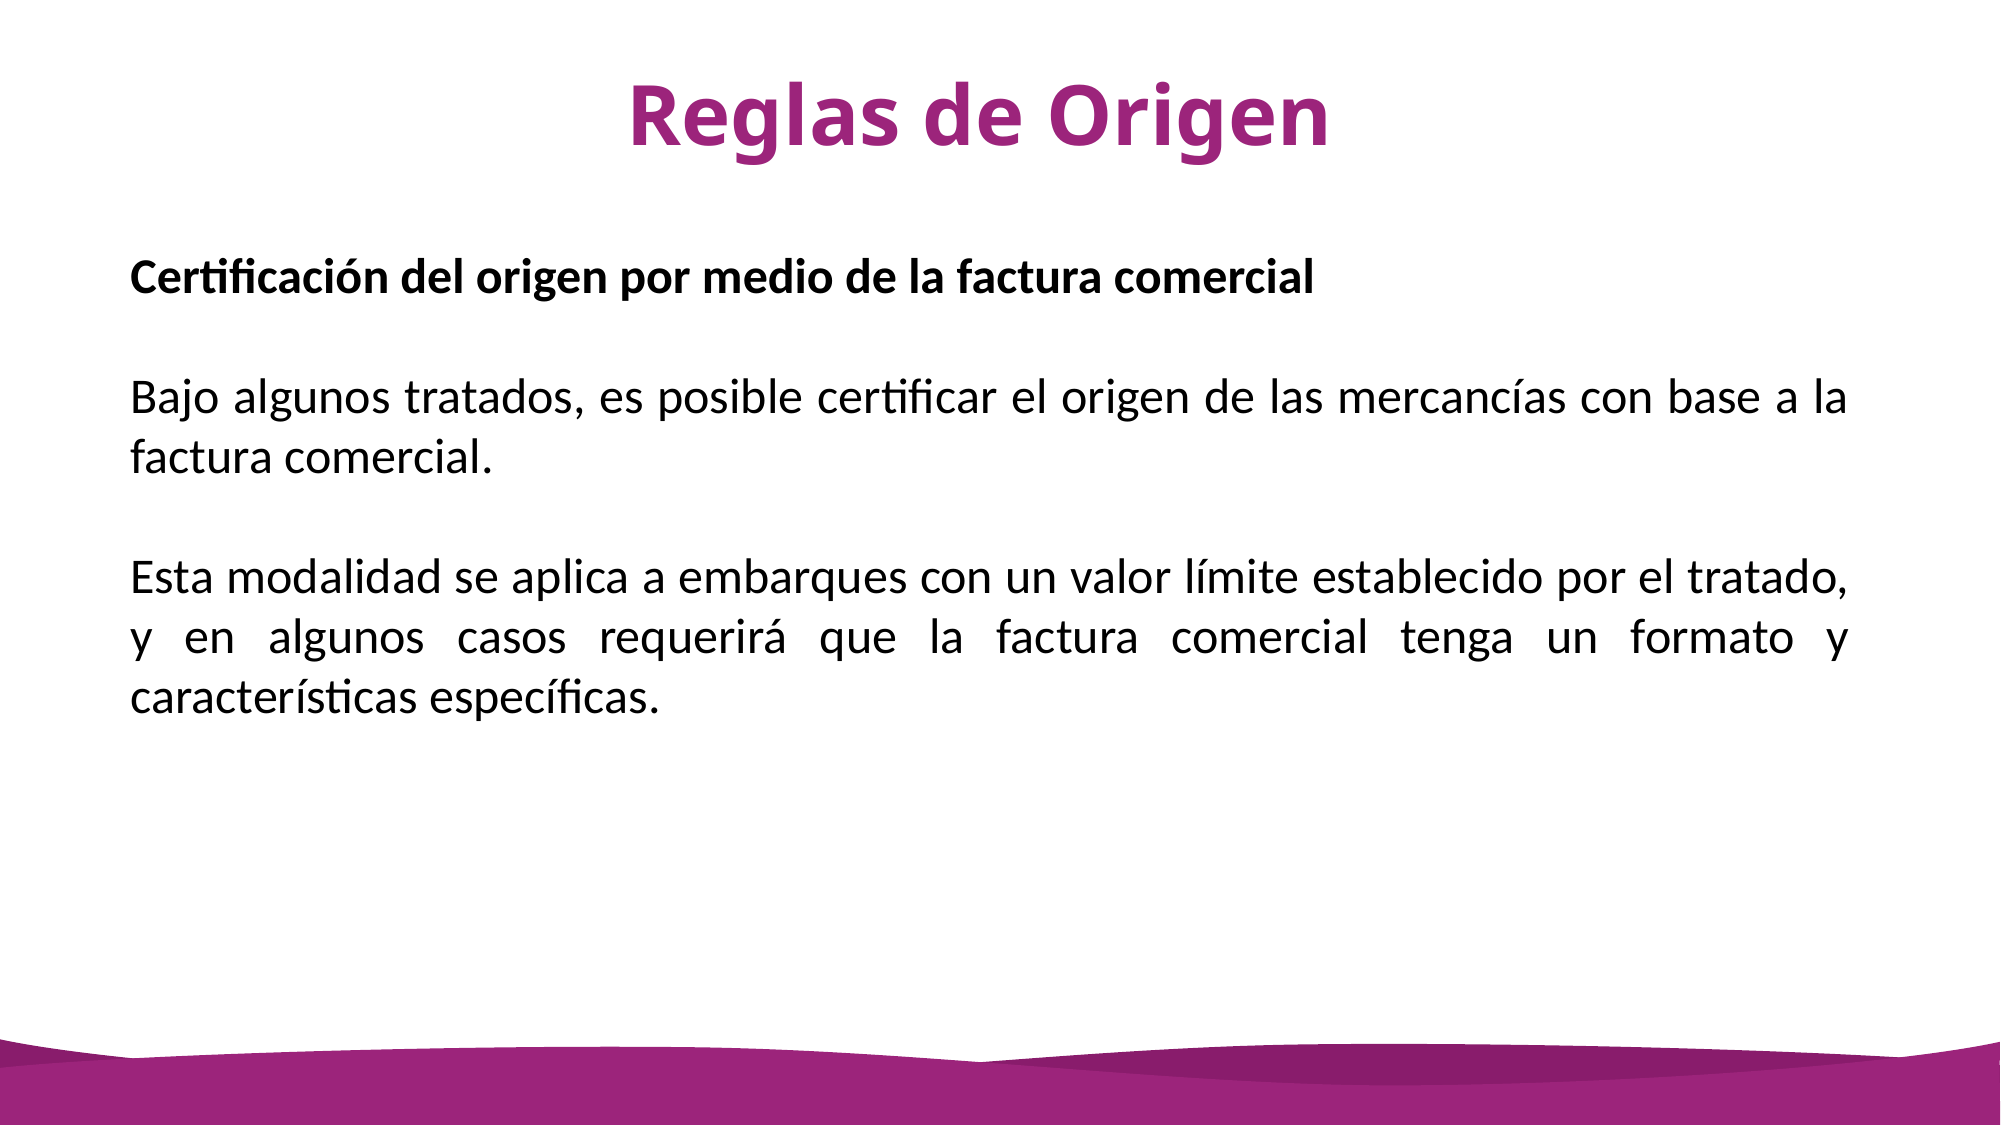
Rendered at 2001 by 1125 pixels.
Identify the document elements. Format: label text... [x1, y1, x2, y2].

title Reglas de Origen [127, 60, 1853, 236]
text_box Certificación del origen por medio de la factura comercial Bajo algunos tratados, es posible certificar el origen de las mercancías con base a la factura comercial. Esta modalidad se aplica a embarques con un valor límite establecido por el tratado, y en algunos casos requerirá que la factura comercial tenga un formato y características específicas. [115, 236, 1866, 852]
